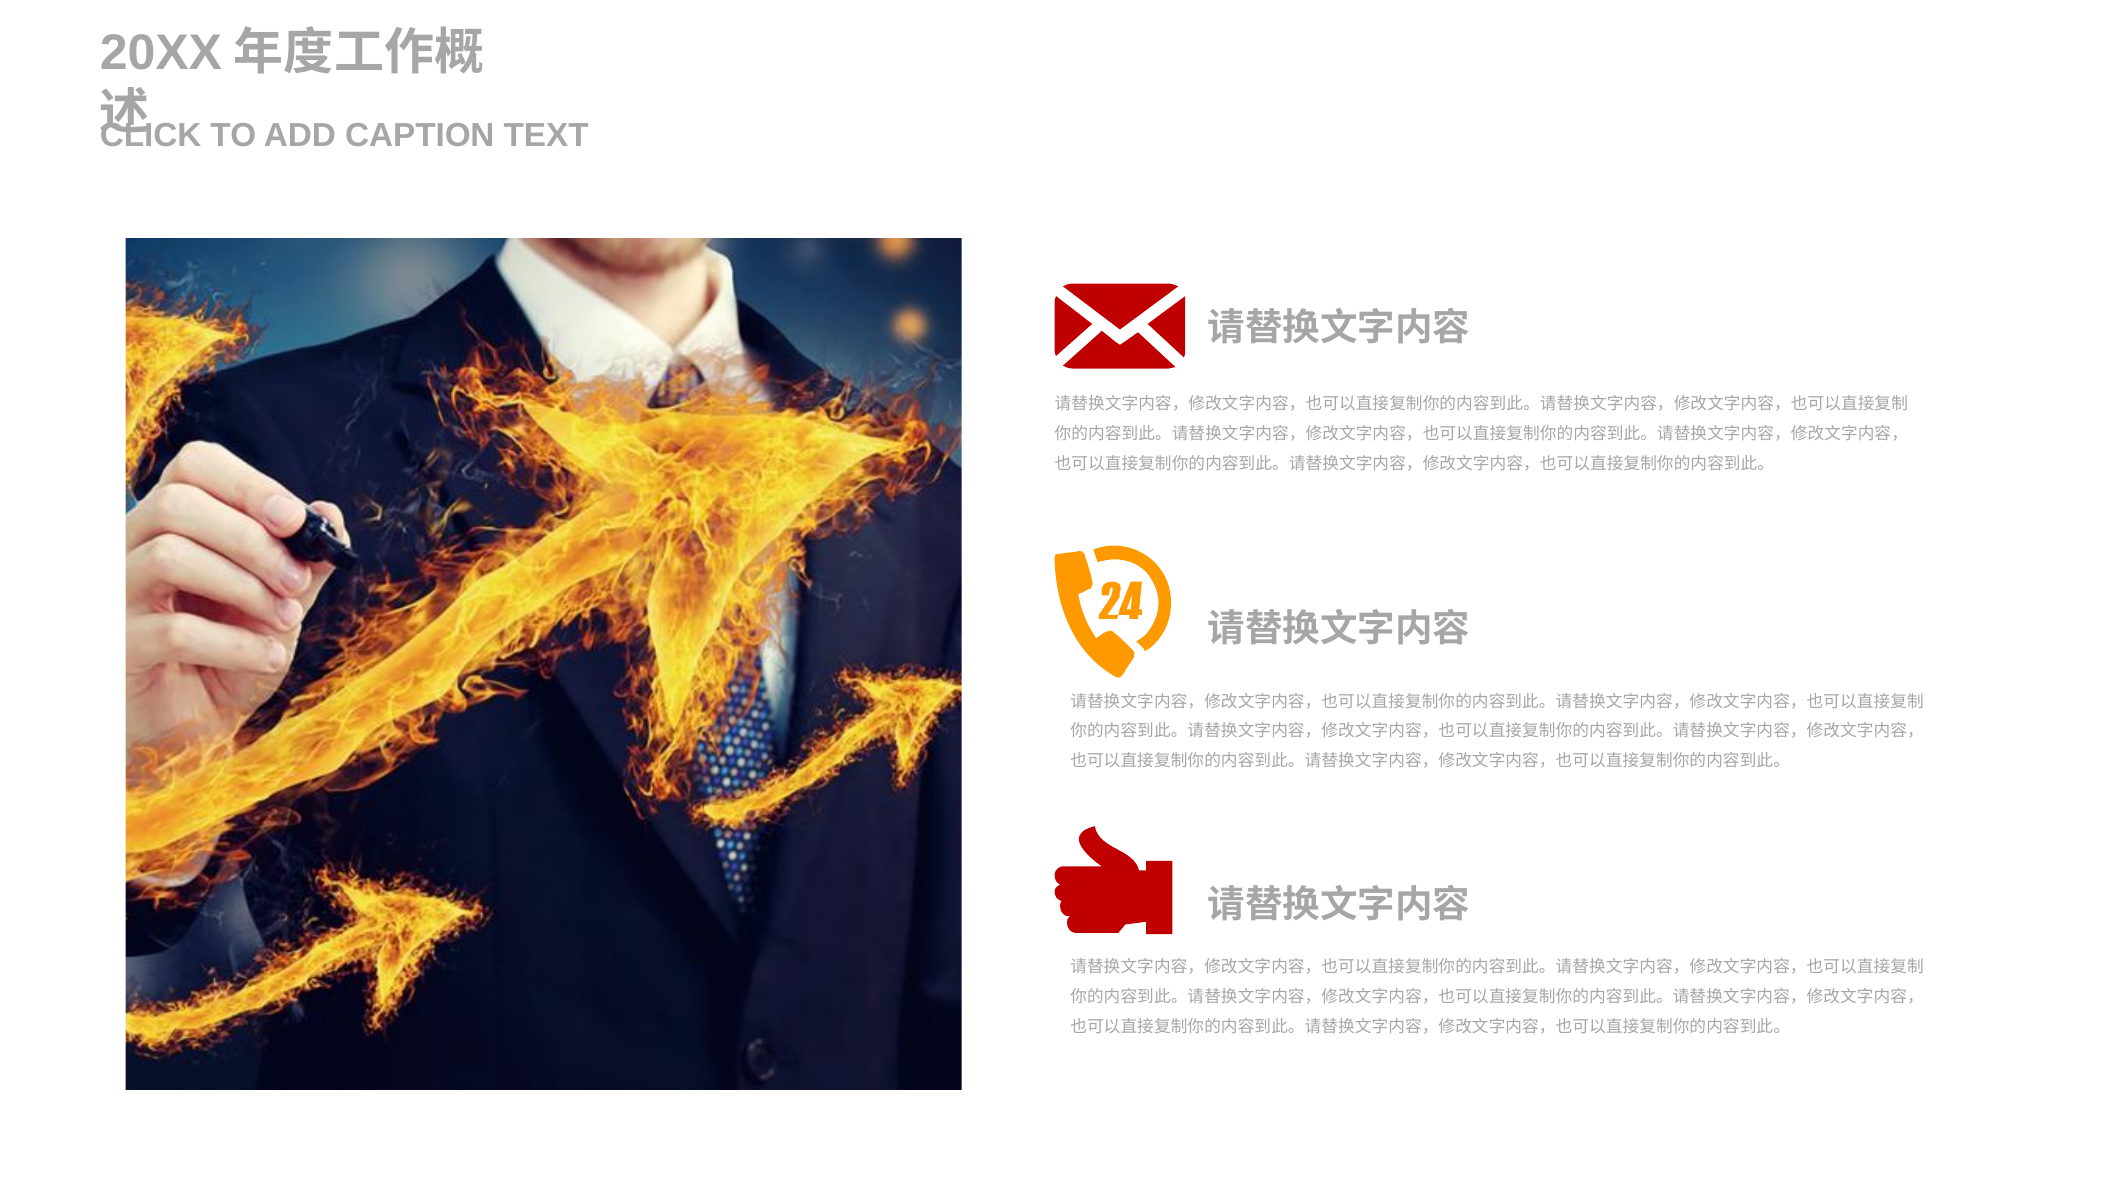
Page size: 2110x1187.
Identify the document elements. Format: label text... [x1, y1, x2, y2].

text_box 20XX年度工作概述 [99, 19, 534, 113]
text_box 请替换文字内容 [1207, 302, 1471, 349]
text_box [1093, 545, 1172, 651]
text_box [1062, 283, 1179, 330]
text_box [1147, 296, 1186, 358]
text_box [125, 238, 963, 1090]
text_box [1054, 826, 1173, 935]
text_box 请替换文字内容，修改文字内容，也可以直接复制你的内容到此。请替换文字内容，修改文字内容，也可以直接复制你的内容到此。请替换文字内容，修改文字内容，也可以直接复制你的内容到此。请替换文字内容，修改文字内容，也可以直接复制你的内容到此。请替换文字内容，修改文字内容，也可以直接复制你的内容到此。 [1054, 382, 1921, 473]
text_box [1054, 550, 1135, 678]
text_box 请替换文字内容 [1207, 880, 1471, 926]
text_box 请替换文字内容 [1207, 603, 1471, 649]
text_box CLICK TO ADD CAPTION TEXT [99, 113, 629, 154]
text_box 请替换文字内容，修改文字内容，也可以直接复制你的内容到此。请替换文字内容，修改文字内容，也可以直接复制你的内容到此。请替换文字内容，修改文字内容，也可以直接复制你的内容到此。请替换文字内容，修改文字内容，也可以直接复制你的内容到此。请替换文字内容，修改文字内容，也可以直接复制你的内容到此。 [1070, 945, 1936, 1036]
text_box [1054, 296, 1093, 356]
text_box [1062, 330, 1176, 369]
text_box 请替换文字内容，修改文字内容，也可以直接复制你的内容到此。请替换文字内容，修改文字内容，也可以直接复制你的内容到此。请替换文字内容，修改文字内容，也可以直接复制你的内容到此。请替换文字内容，修改文字内容，也可以直接复制你的内容到此。请替换文字内容，修改文字内容，也可以直接复制你的内容到此。 [1070, 680, 1936, 771]
